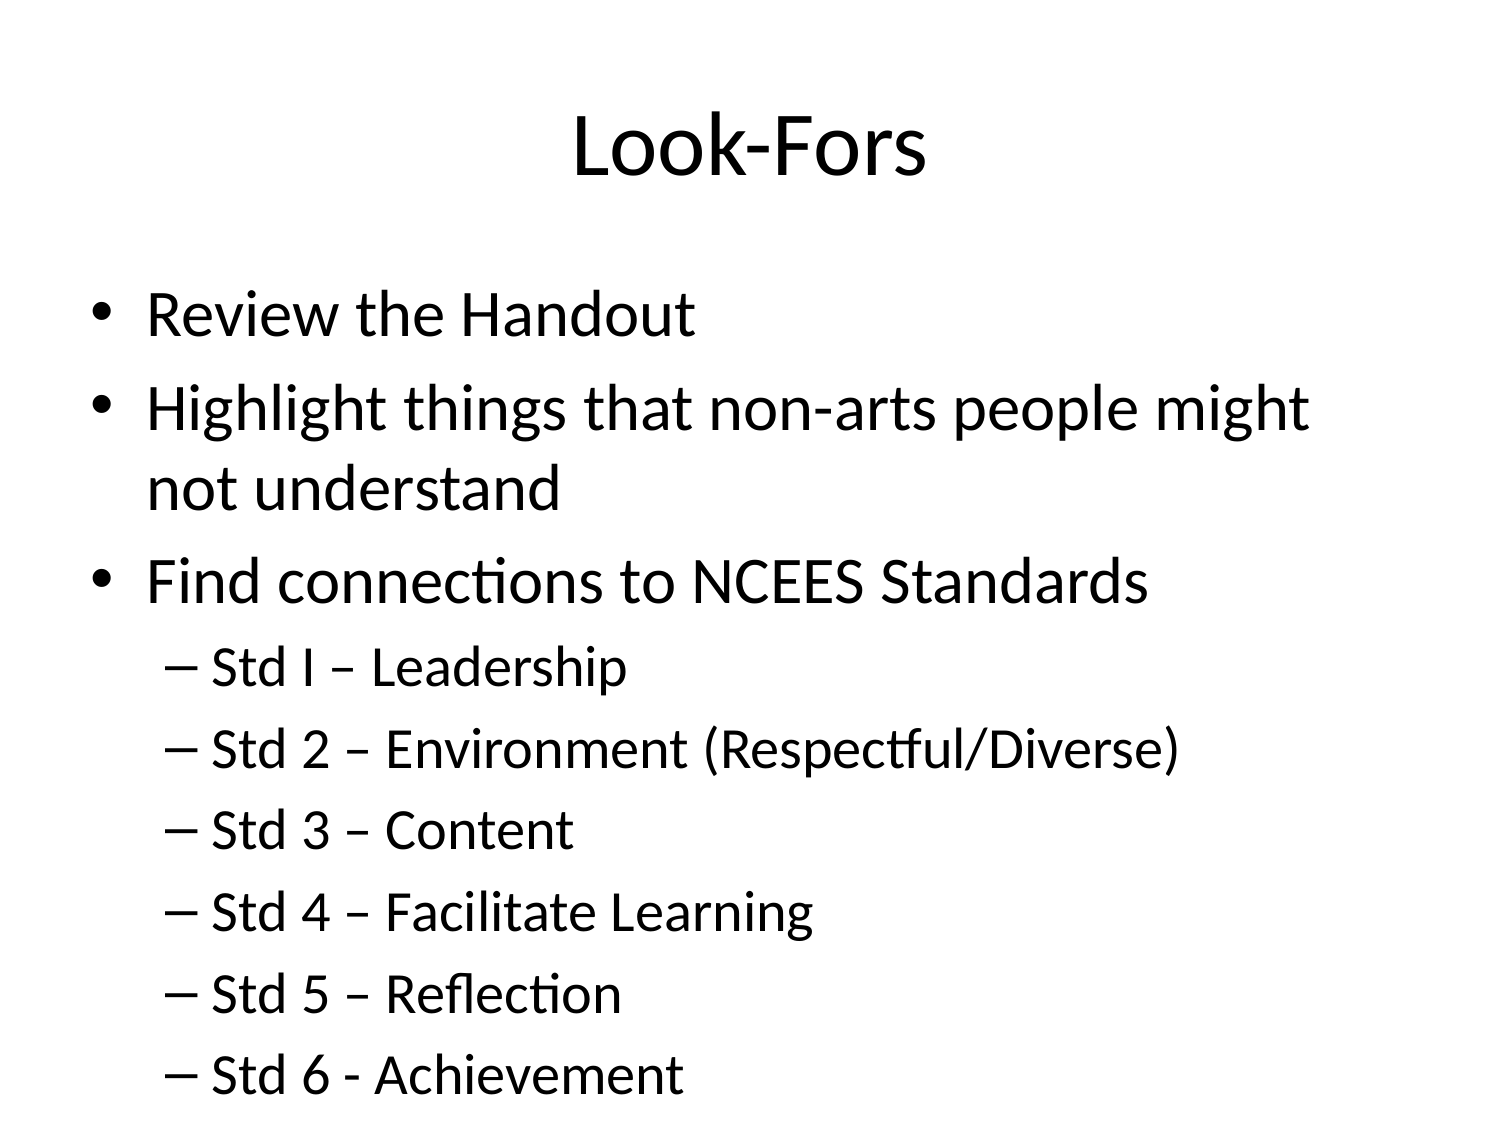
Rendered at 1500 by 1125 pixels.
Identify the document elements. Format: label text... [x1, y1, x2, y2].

list Review the Handout Highlight things that non-arts people might not understand Find connections to NCEES Standards Std I – Leadership Std 2 – Environment (Respectful/Diverse) Std 3 – Content Std 4 – Facilitate Learning Std 5 – Reflection Std 6 - Achievement [75, 262, 1425, 1125]
title Look-Fors [75, 45, 1425, 233]
